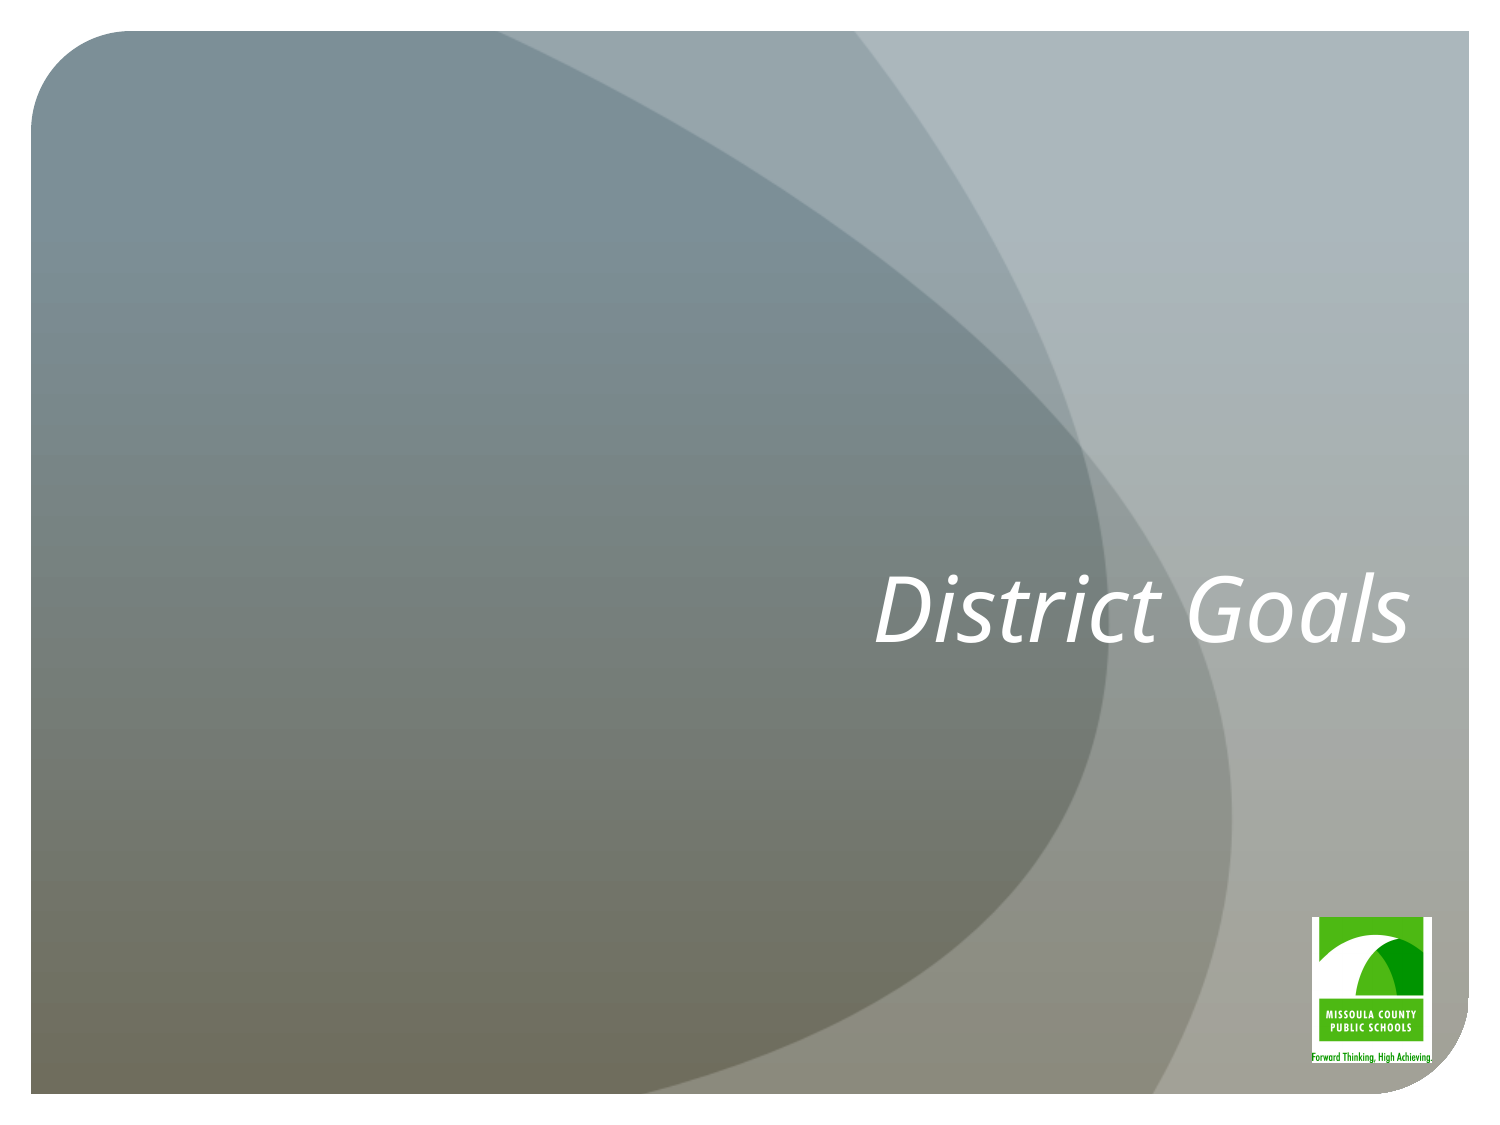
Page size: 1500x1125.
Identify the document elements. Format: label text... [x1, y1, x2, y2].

picture [25, 30, 1474, 1095]
list District Goals [0, 543, 1429, 918]
title [127, 425, 1429, 543]
